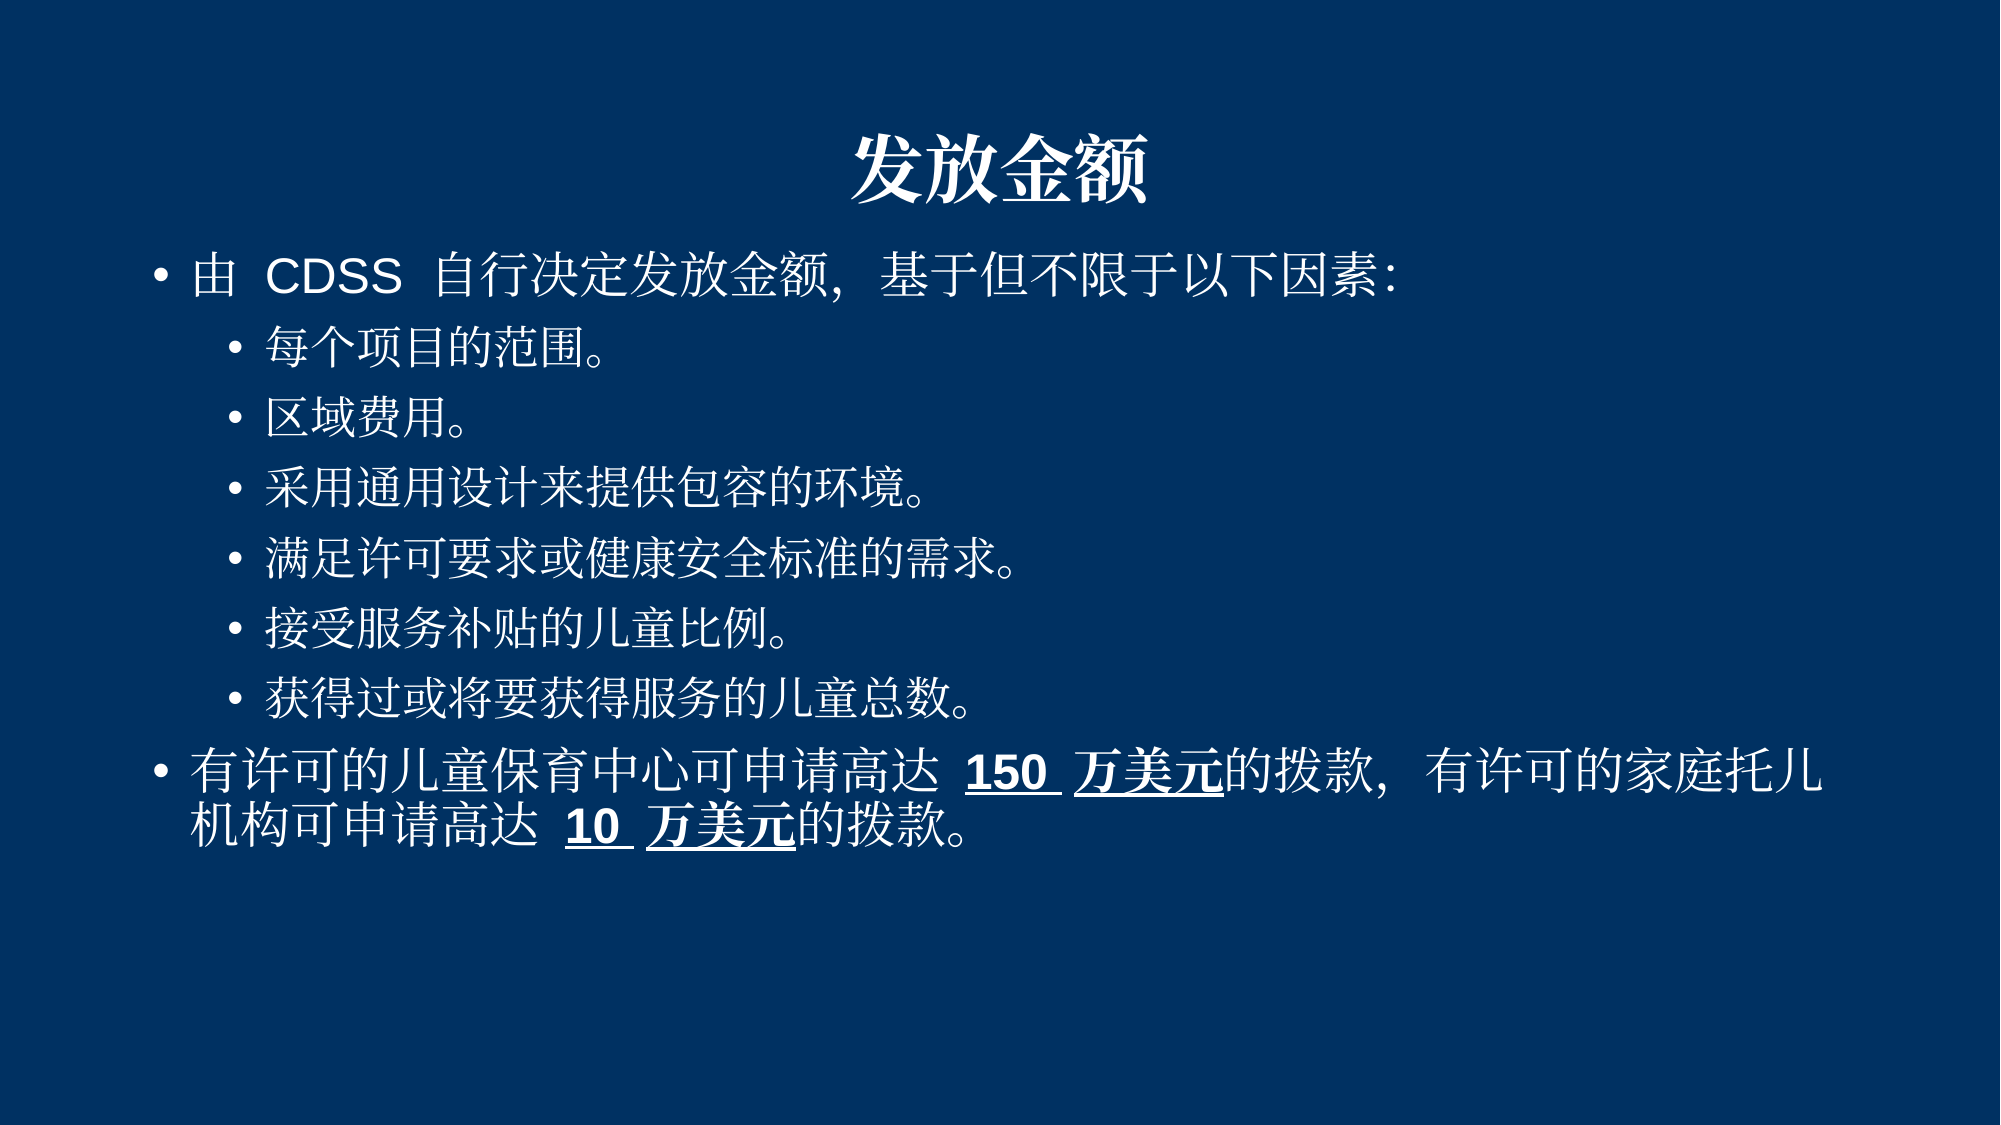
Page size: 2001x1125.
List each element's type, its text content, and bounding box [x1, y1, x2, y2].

title 发放金额 [137, 64, 1863, 242]
list 由 CDSS 自行决定发放金额，基于但不限于以下因素： 每个项目的范围。 区域费用。 采用通用设计来提供包容的环境。 满足许可要求或健康安全标准的需求。 接受服务补贴的儿童比例。 获得过或将要获得服务的儿童总数。 有许可的儿童保育中心可申请高达 150 万美元的拨款，有许可的家庭托儿机构可申请高达 10 万美元的拨款。 [137, 242, 1863, 896]
